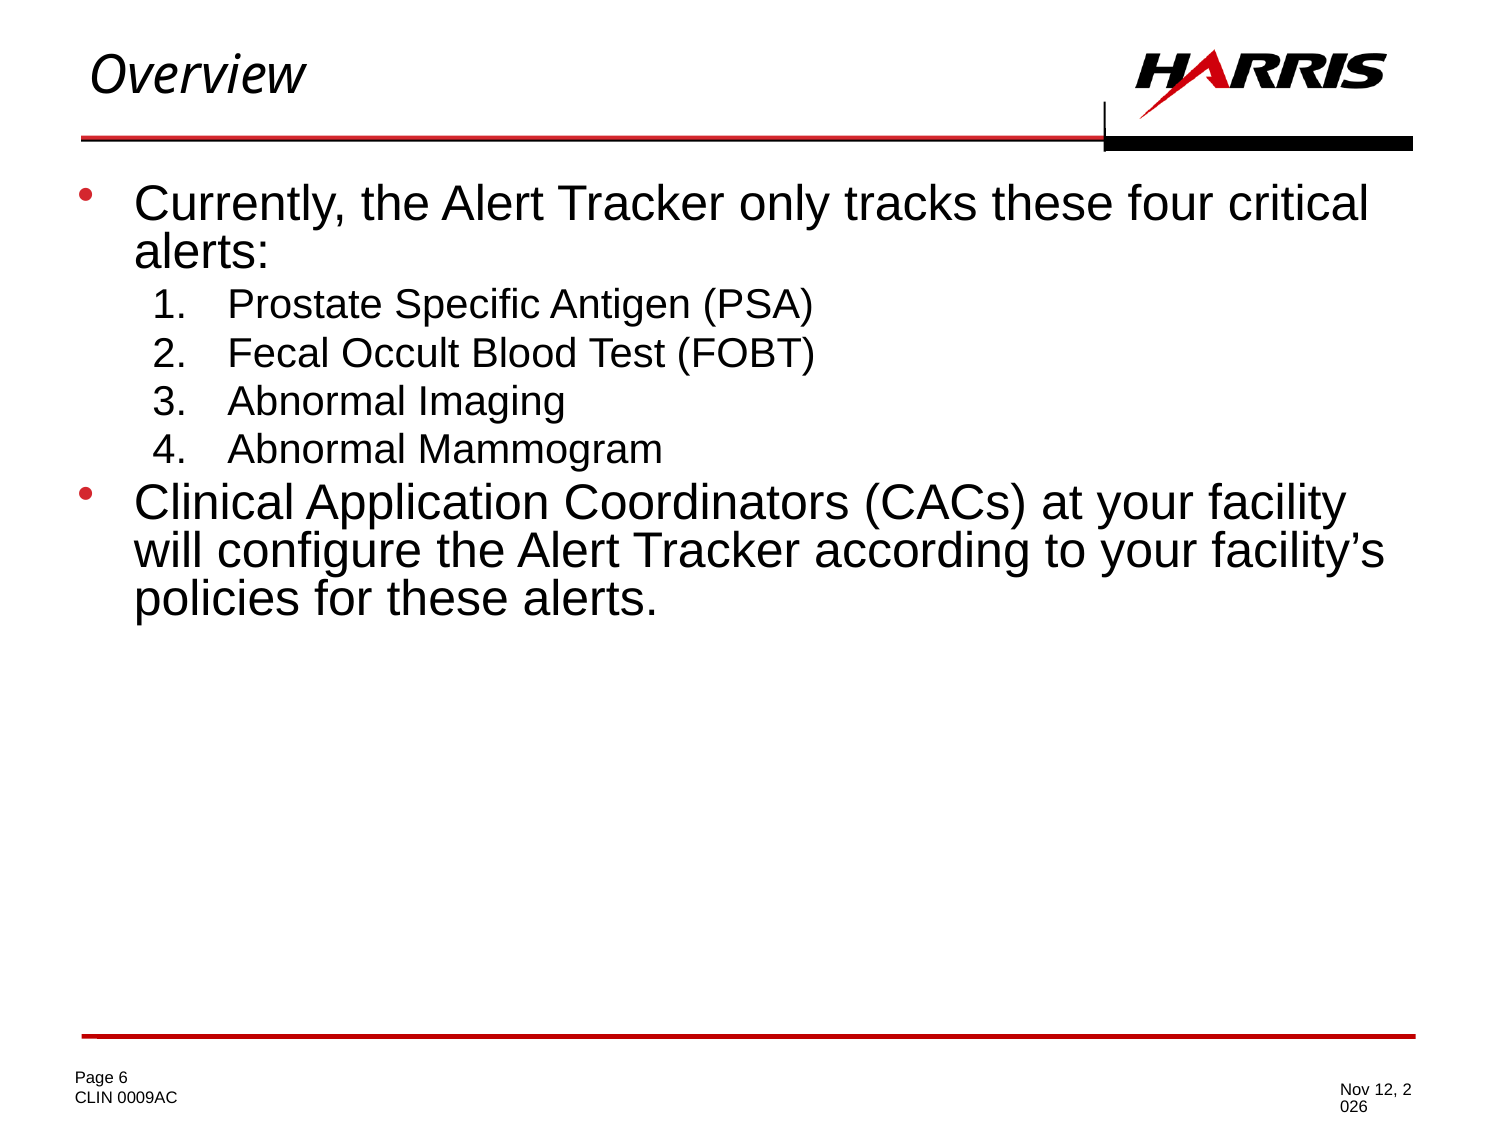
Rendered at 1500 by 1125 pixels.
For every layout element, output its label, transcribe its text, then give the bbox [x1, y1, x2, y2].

title Overview [73, 27, 962, 117]
slide_number 16-Jun-14 [1324, 1066, 1435, 1111]
picture [1135, 49, 1387, 119]
list Currently, the Alert Tracker only tracks these four critical alerts: Prostate Specific Antigen (PSA) Fecal Occult Blood Test (FOBT) Abnormal Imaging Abnormal Mammogram Clinical Application Coordinators (CACs) at your facility will configure the Alert Tracker according to your facility’s policies for these alerts. [62, 174, 1432, 1020]
